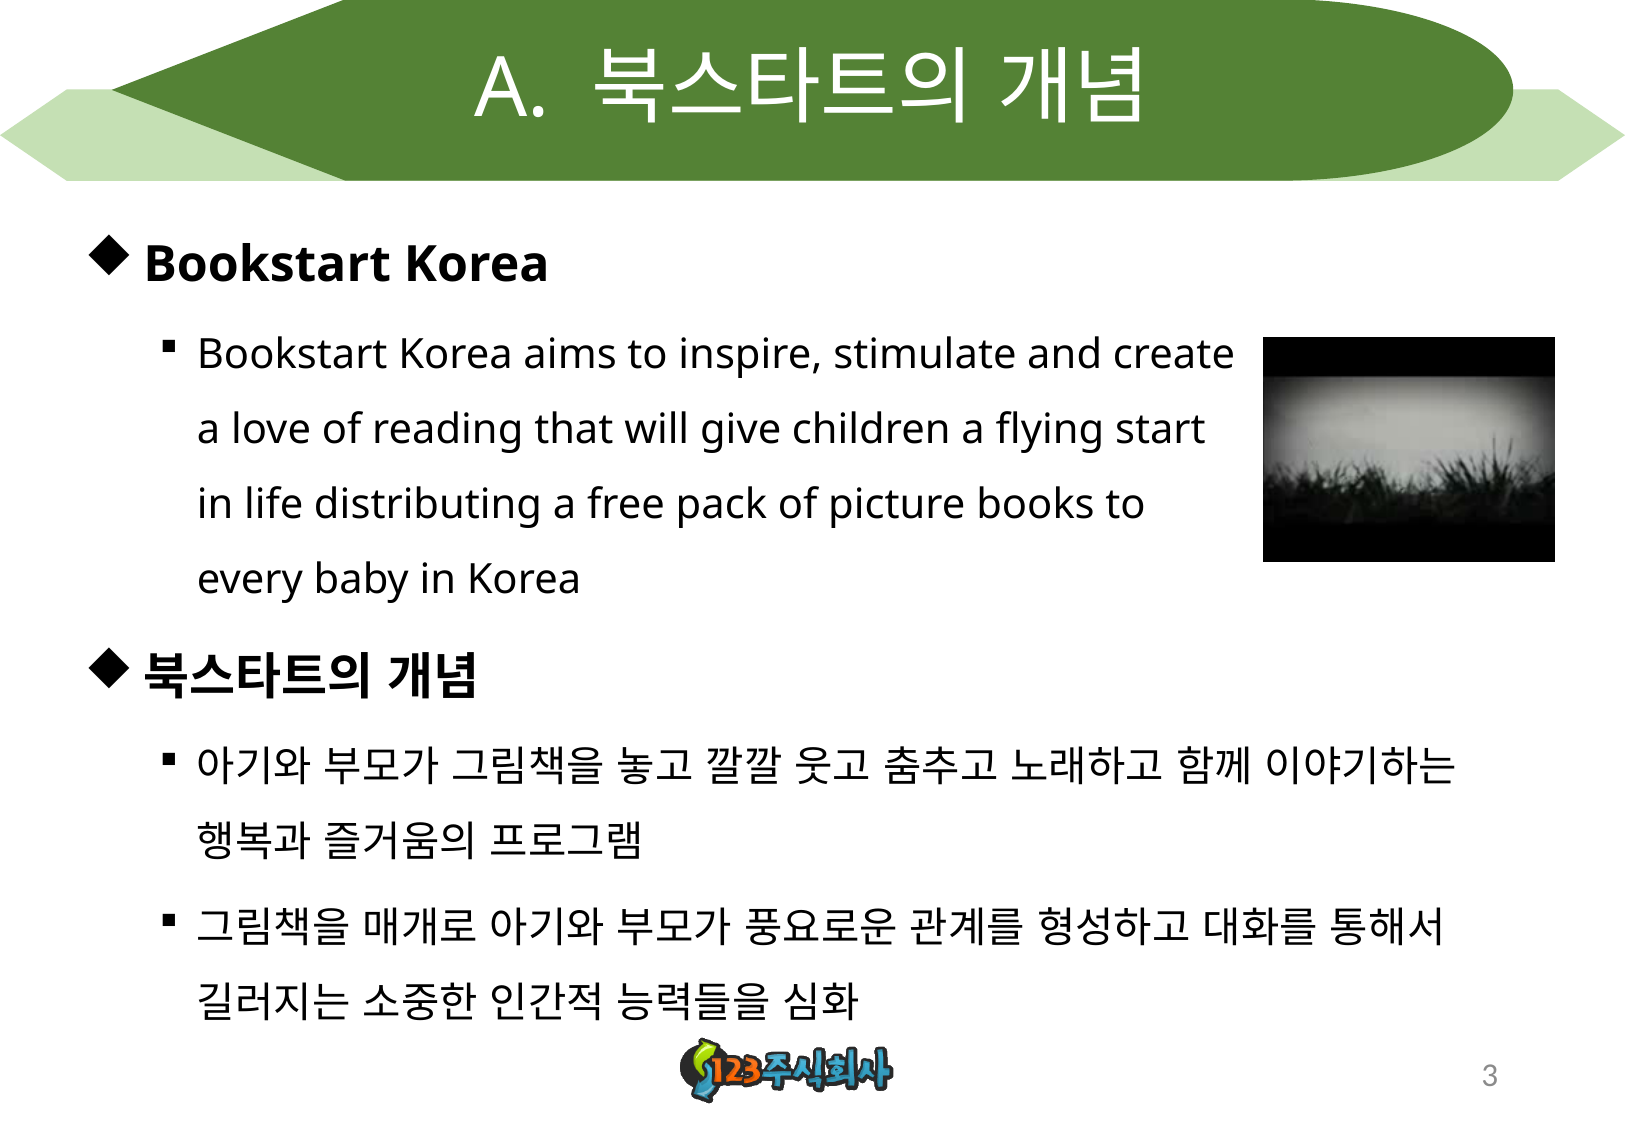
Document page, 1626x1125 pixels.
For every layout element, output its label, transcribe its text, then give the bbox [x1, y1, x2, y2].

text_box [1262, 336, 1556, 563]
title A. 북스타트의 개념 [0, 0, 1625, 181]
slide_number 3 [1147, 1042, 1514, 1103]
picture [669, 1026, 903, 1113]
list Bookstart Korea Bookstart Korea aims to inspire, stimulate and create a love of reading that will give children a flying start in life distributing a free pack of picture books to every baby in Korea [69, 193, 1260, 607]
text_box 북스타트의 개념 아기와 부모가 그림책을 놓고 깔깔 웃고 춤추고 노래하고 함께 이야기하는 행복과 즐거움의 프로그램 그림책을 매개로 아기와 부모가 풍요로운 관계를 형성하고 대화를 통해서 길러지는 소중한 인간적 능력들을 심화 [69, 607, 1556, 1025]
